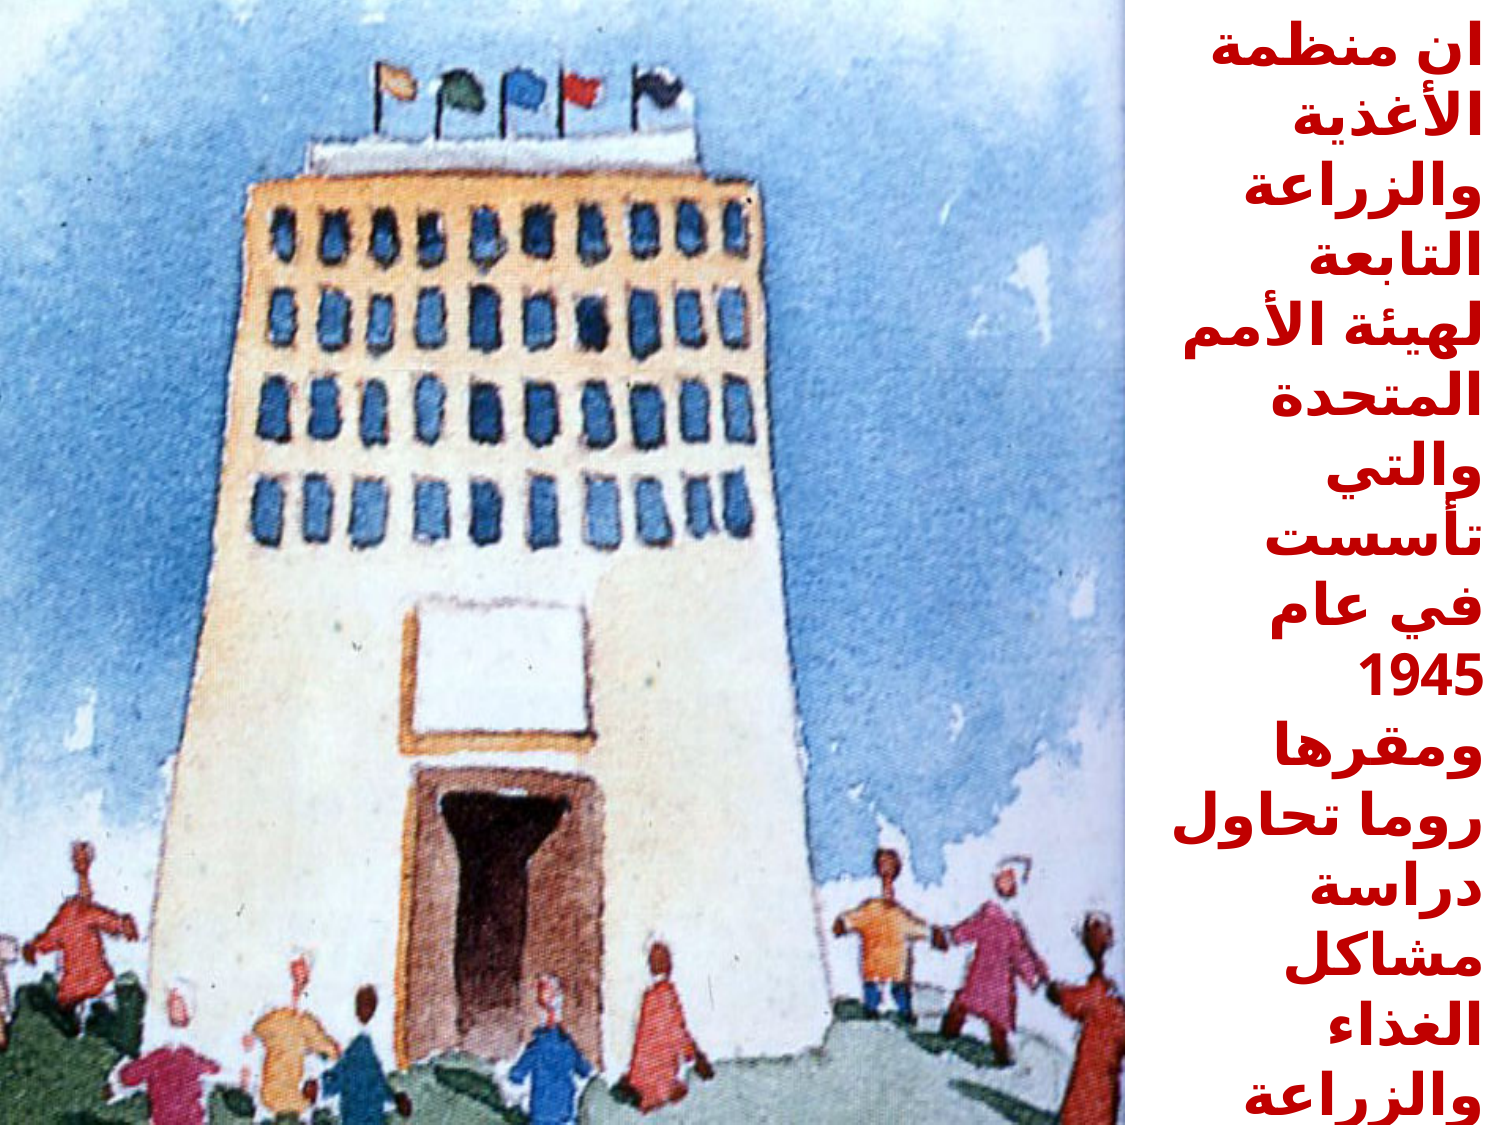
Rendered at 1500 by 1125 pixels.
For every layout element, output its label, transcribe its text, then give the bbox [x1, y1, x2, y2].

text_box ان منظمة الأغذية والزراعة التابعة لهيئة الأمم المتحدة والتي تأسست في عام 1945 ومقرها روما تحاول دراسة مشاكل الغذاء والزراعة في البلدان النامية وهي تعمل على ايجاد الغذاء ورفع مستوى المعيشة في هذه البلدان [1136, 0, 1500, 1125]
picture [0, 0, 1126, 1125]
